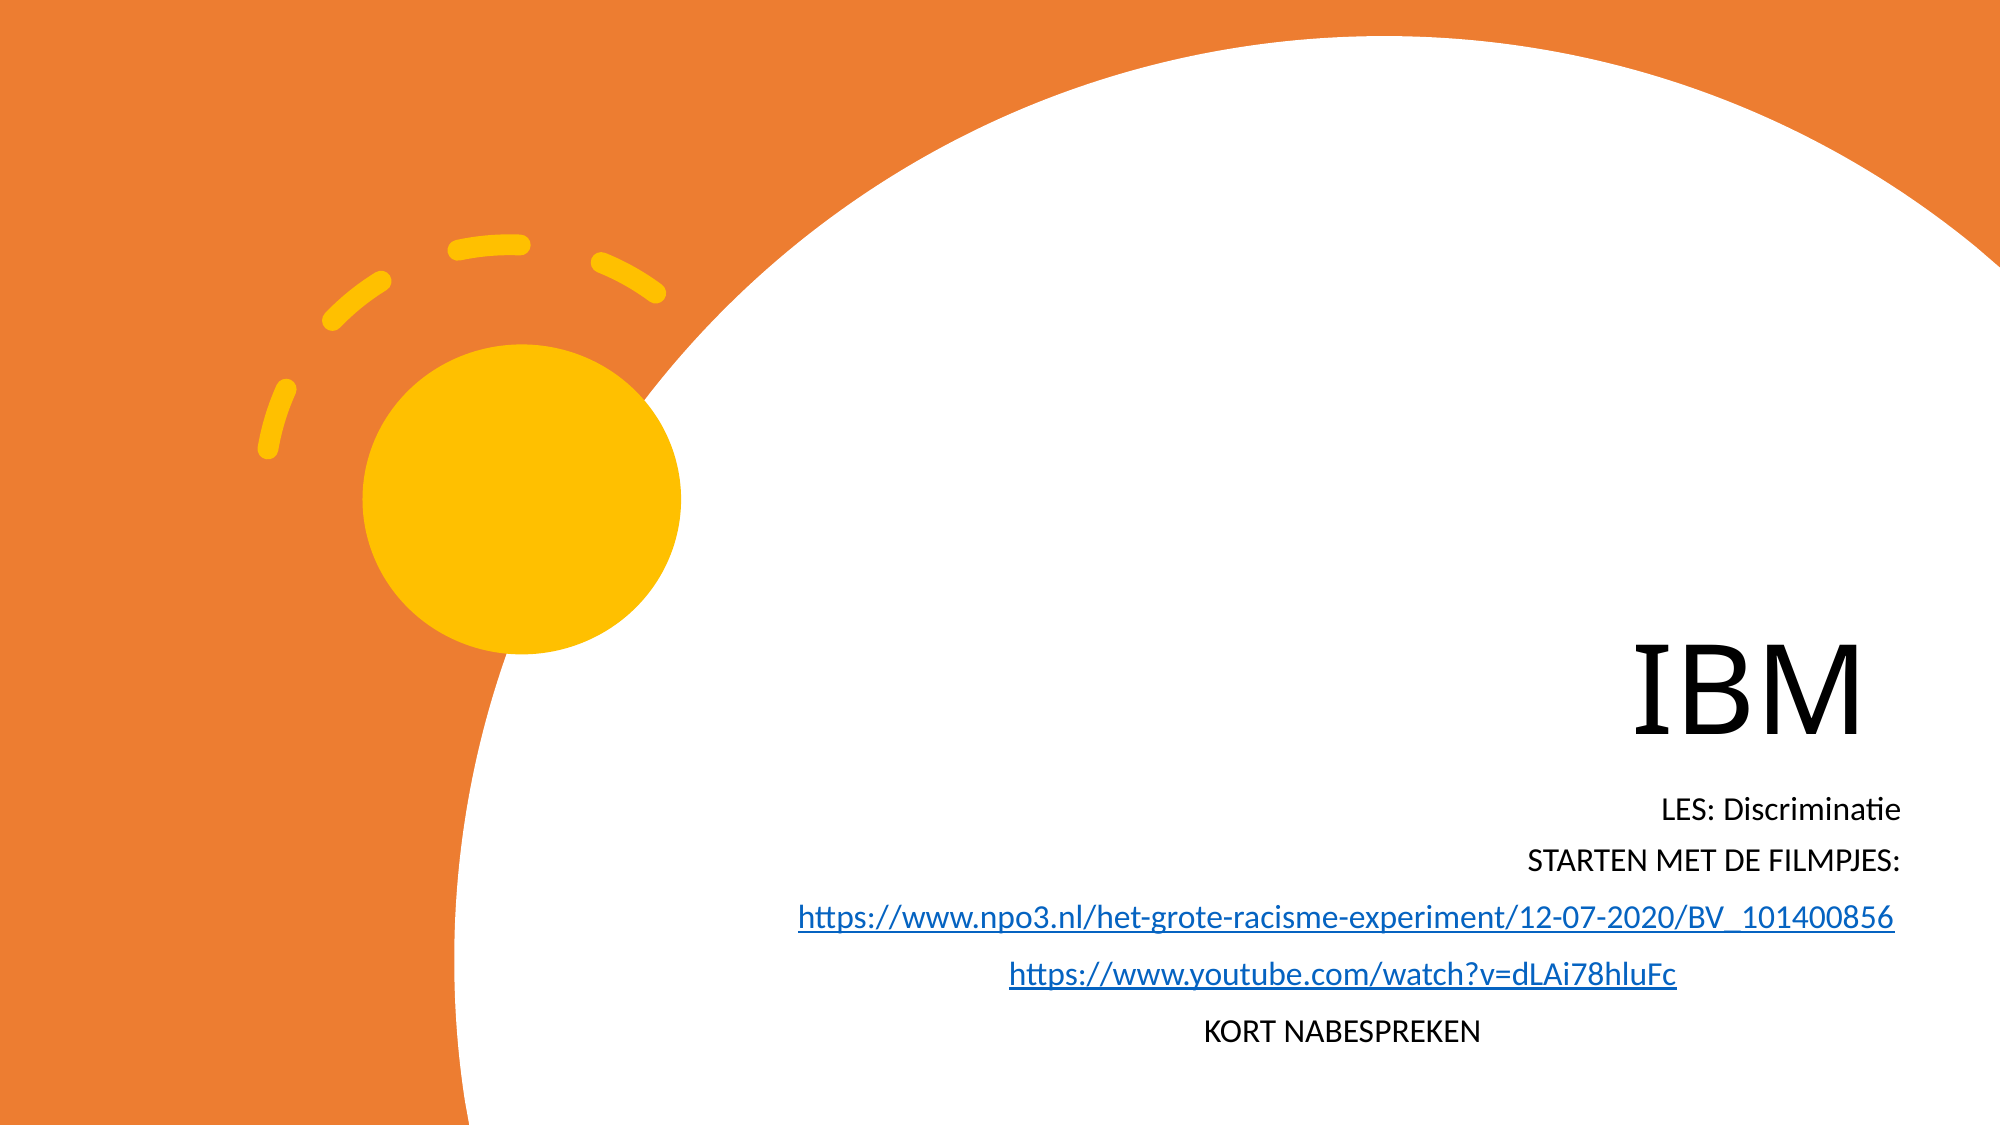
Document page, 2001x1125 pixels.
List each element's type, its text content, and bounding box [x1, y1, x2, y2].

text_box [361, 373, 662, 656]
text_box [267, 244, 676, 490]
text_box [0, 0, 2000, 1125]
subtitle LES: Discriminatie STARTEN MET DE FILMPJES: https://www.npo3.nl/het-grote-racisme-experiment/12-07-2020/BV_101400856 https://www.youtube.com/watch?v=dLAi78hluFc KORT NABESPREKEN [662, 784, 1917, 1103]
text_box [453, 35, 2000, 1125]
title IBM [662, 318, 1917, 770]
